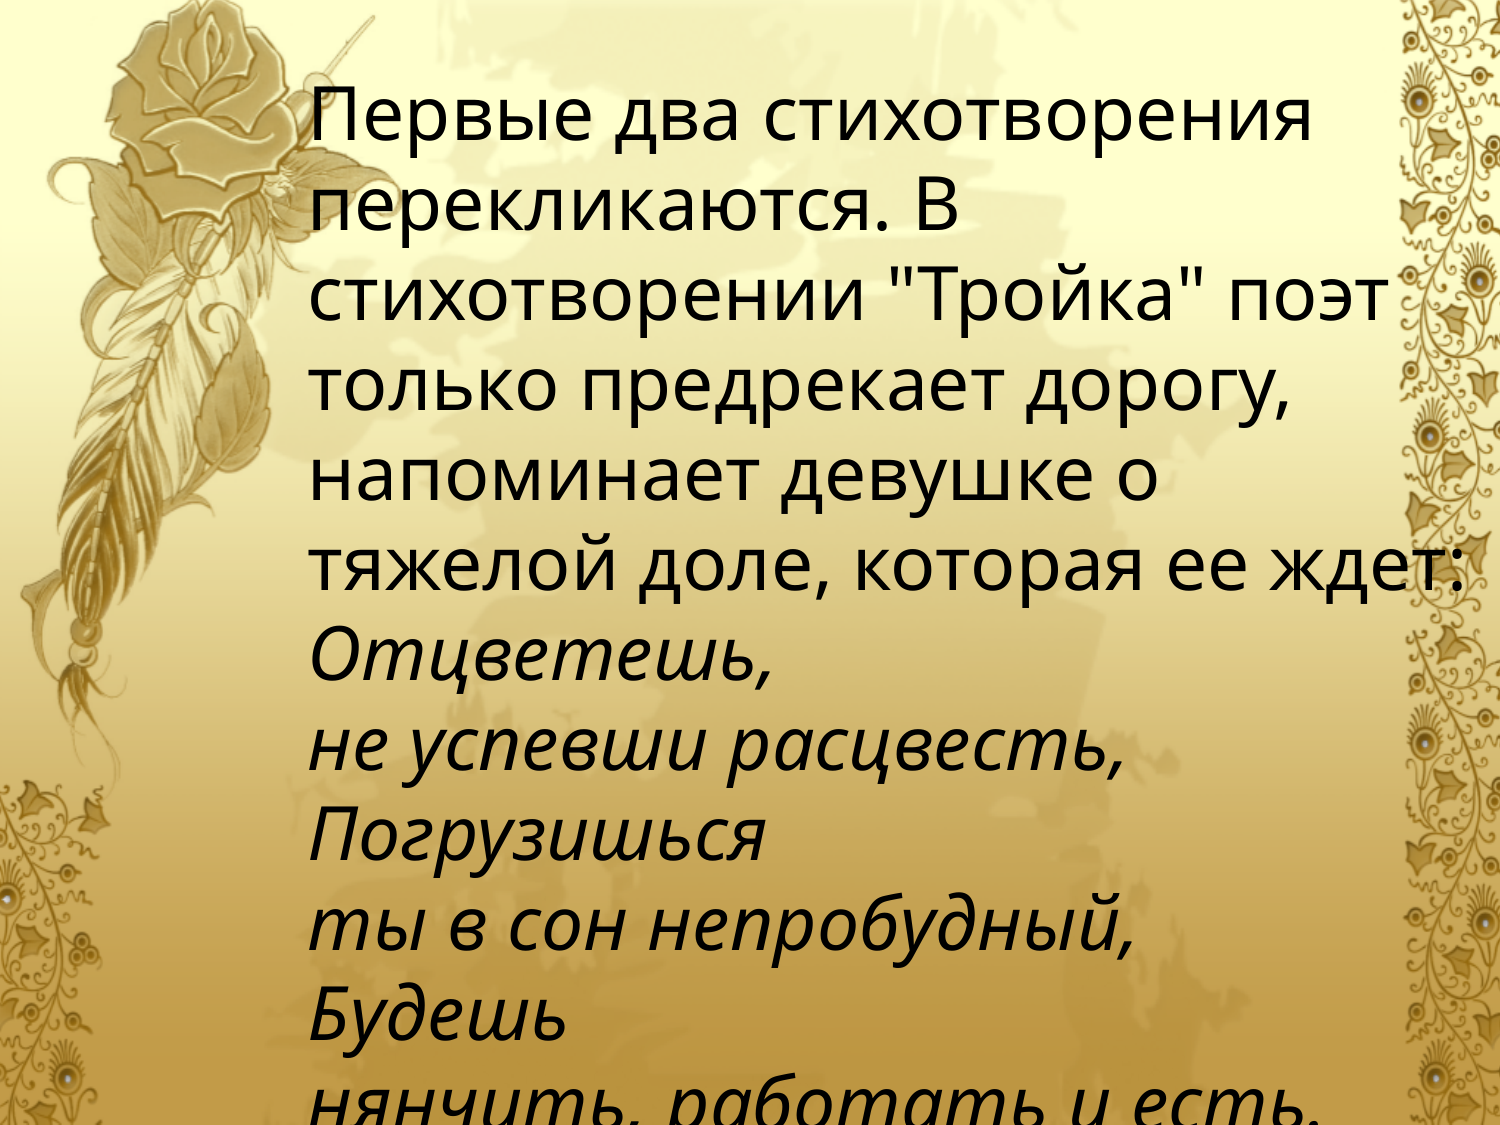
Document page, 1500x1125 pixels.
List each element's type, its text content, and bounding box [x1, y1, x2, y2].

text_box Первые два стихотворения перекликаются. В стихотворении "Тройка" поэт только предрекает дорогу, напоминает девушке о тяжелой доле, которая ее ждет: Отцветешь, не успевши расцвесть, Погрузишься ты в сон непробудный, Будешь нянчить, работать и есть. [292, 58, 1500, 1125]
picture [0, 0, 1500, 1125]
